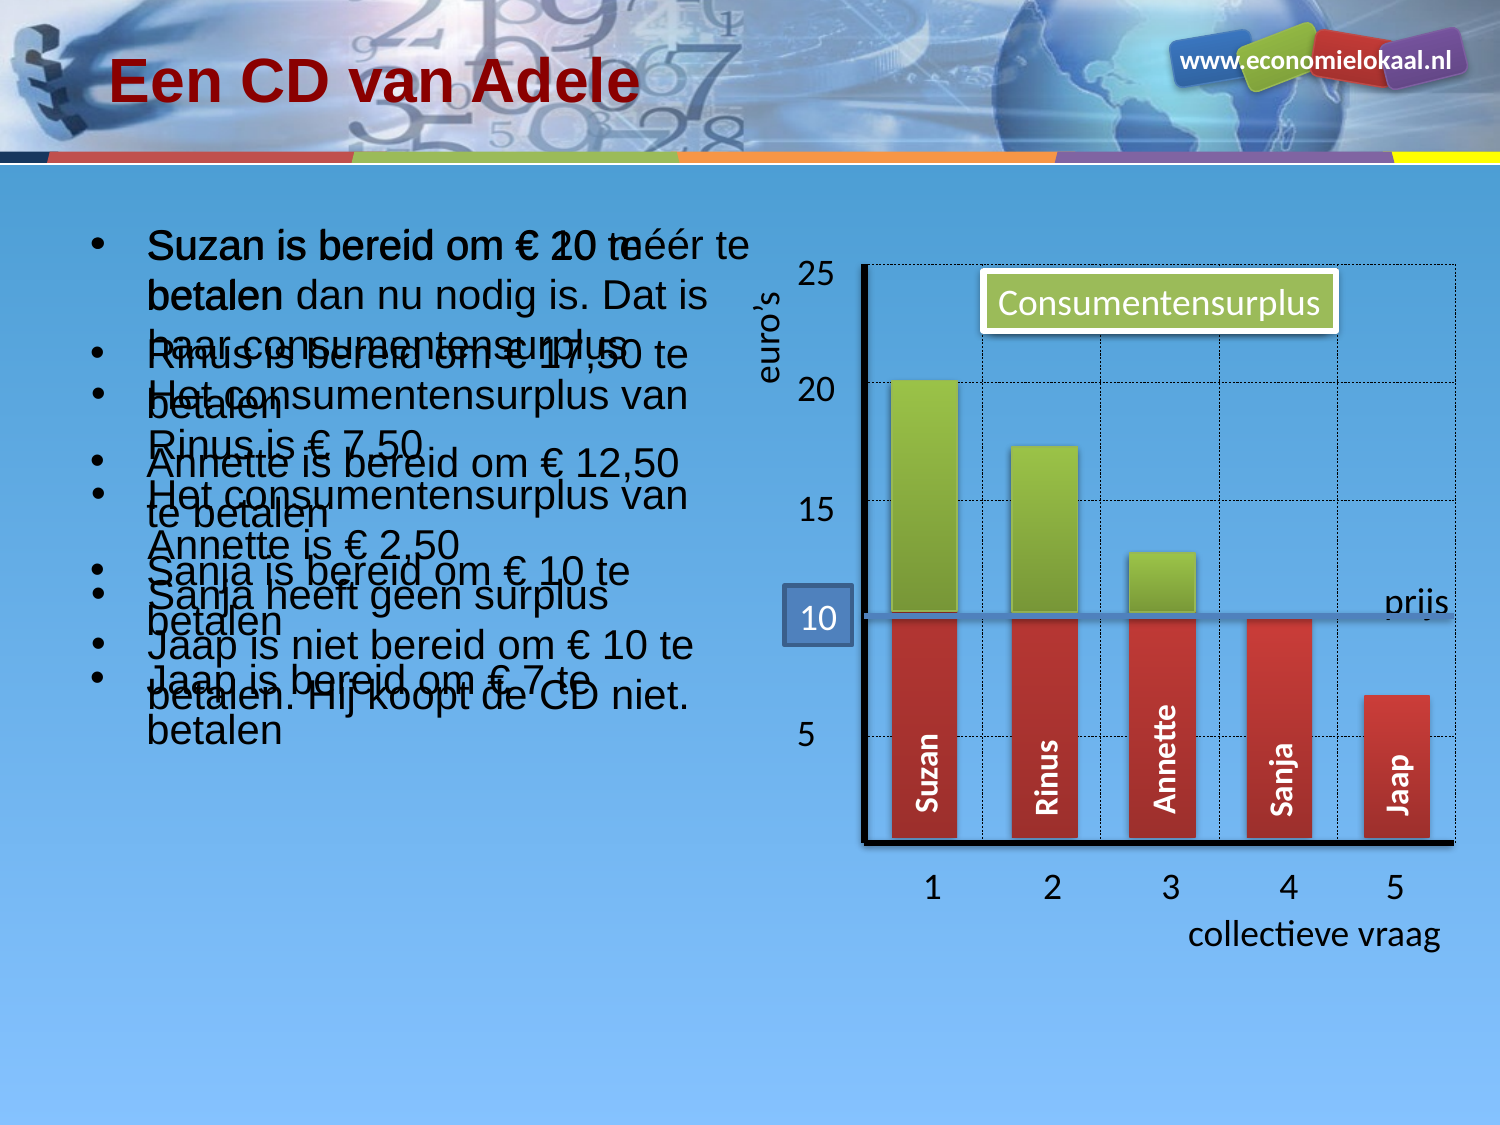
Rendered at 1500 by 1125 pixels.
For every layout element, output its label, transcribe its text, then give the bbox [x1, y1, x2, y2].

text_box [1364, 695, 1430, 838]
text_box 5 [782, 701, 831, 761]
text_box 15 [782, 476, 850, 537]
text_box 2 [1028, 854, 1078, 915]
text_box 4 [1264, 854, 1314, 915]
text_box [1011, 625, 1078, 838]
list Suzan is bereid om € 20 te betalen Rinus is bereid om € 17,50 te betalen Annette is bereid om € 12,50 te betalen Sanja is bereid om € 10 te betalen Jaap is bereid om € 7 te betalen [75, 210, 738, 786]
text_box collectieve vraag [1173, 901, 1457, 962]
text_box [1246, 625, 1313, 838]
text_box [1129, 553, 1196, 615]
text_box Suzan is bereid om € 10 méér te betalen dan nu nodig is. Dat is haar consumentensurplus Het consumentensurplus van Rinus is € 7,50 Het consumentensurplus van Annette is € 2,50 Sanja heeft geen surplus Jaap is niet bereid om € 10 te betalen. Hij koopt de CD niet. [76, 210, 767, 726]
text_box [891, 381, 958, 615]
text_box Consumentensurplus [987, 273, 1096, 334]
text_box euro’s [767, 276, 795, 399]
text_box prijs [1460, 569, 1465, 630]
text_box 1 [908, 854, 957, 915]
title Een CD van Adele [93, 35, 1121, 119]
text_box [1011, 446, 1078, 615]
text_box 25 [782, 240, 850, 301]
text_box prijs [1369, 569, 1450, 611]
text_box 20 [782, 357, 850, 417]
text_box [891, 625, 958, 838]
text_box 5 [1371, 854, 1420, 915]
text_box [1129, 625, 1196, 838]
text_box Consumentensurplus [1223, 273, 1332, 334]
text_box 10 [782, 583, 854, 647]
text_box Consumentensurplus [1106, 273, 1214, 334]
text_box 3 [1146, 854, 1196, 915]
picture [0, 0, 1500, 151]
